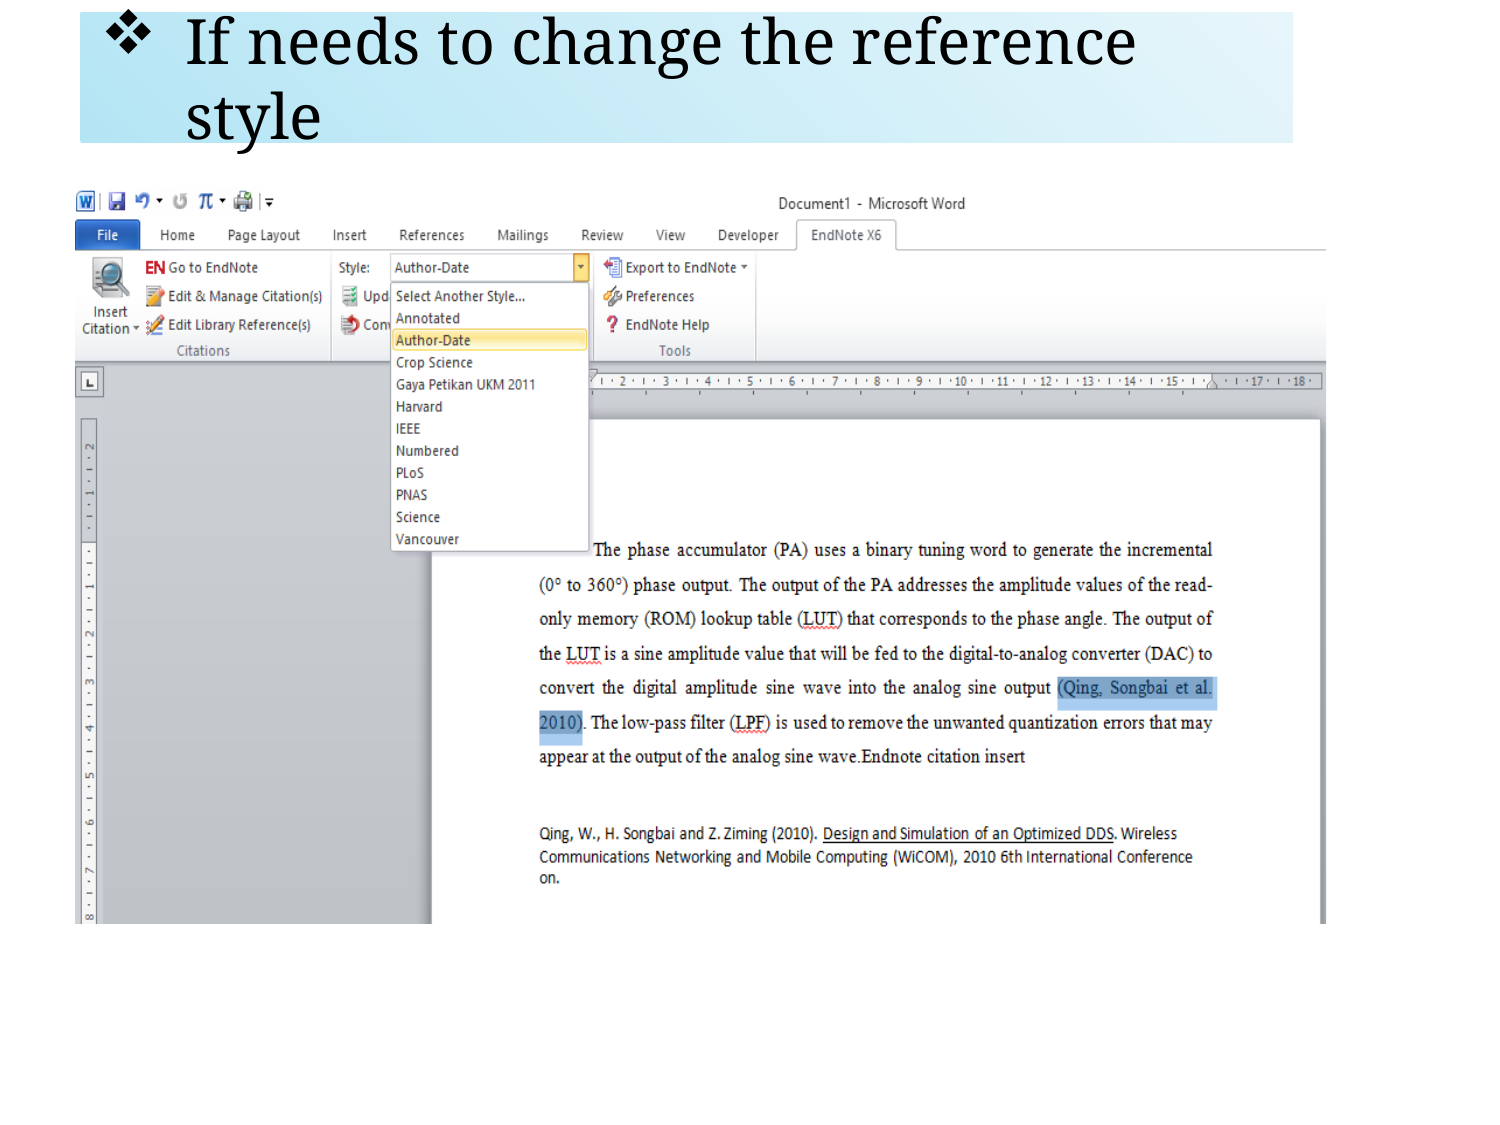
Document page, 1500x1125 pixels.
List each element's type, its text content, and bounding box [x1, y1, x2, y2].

text_box If needs to change the reference style [80, 12, 1294, 143]
picture [74, 187, 1327, 924]
